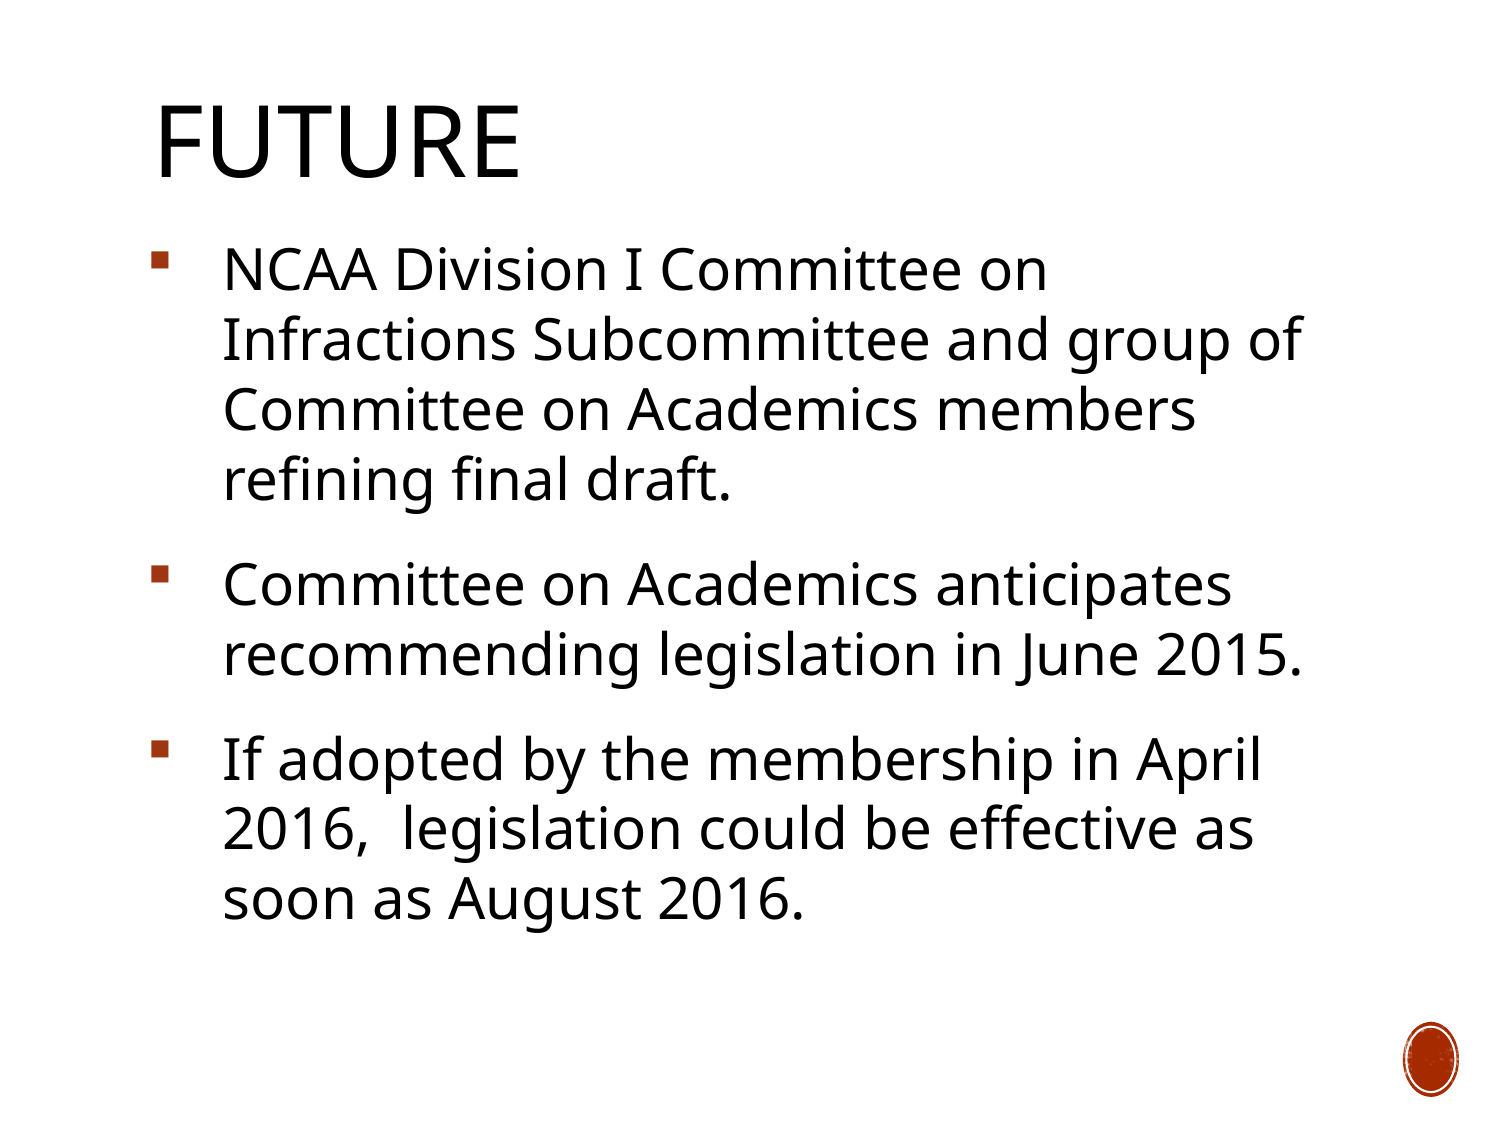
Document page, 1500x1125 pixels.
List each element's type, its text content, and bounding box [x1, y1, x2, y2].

title Future [137, 37, 1375, 238]
list NCAA Division I Committee on Infractions Subcommittee and group of Committee on Academics members refining final draft. Committee on Academics anticipates recommending legislation in June 2015. If adopted by the membership in April 2016, legislation could be effective as soon as August 2016. [131, 224, 1370, 1013]
